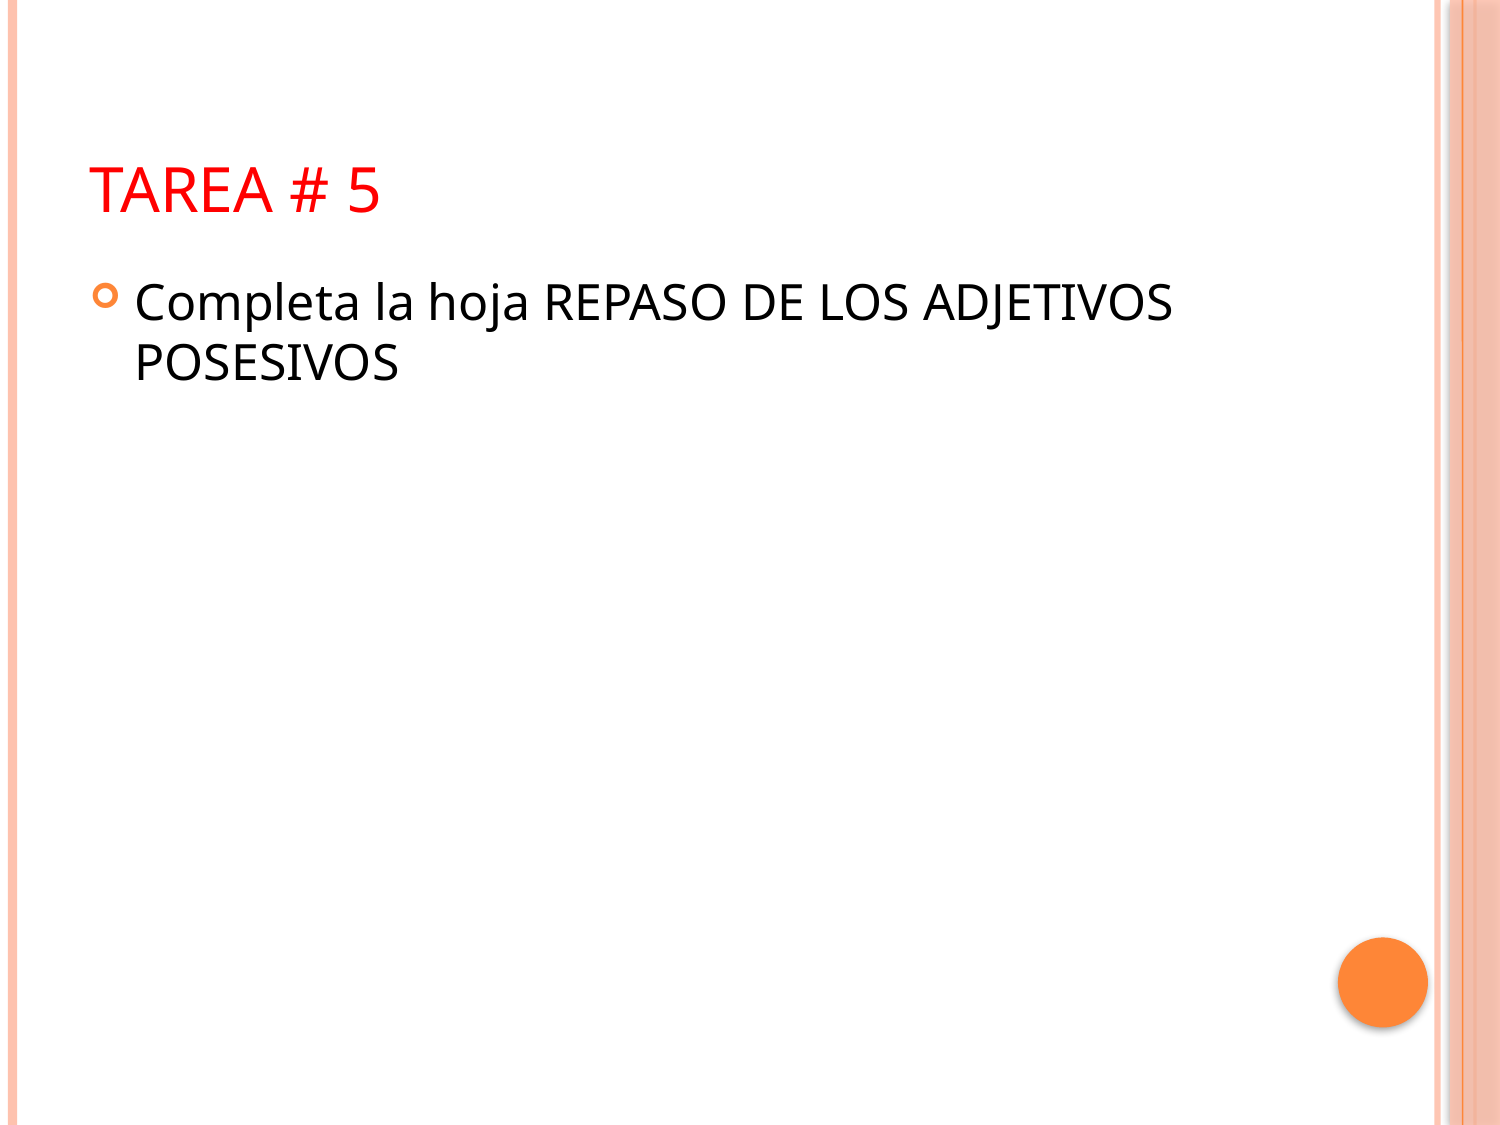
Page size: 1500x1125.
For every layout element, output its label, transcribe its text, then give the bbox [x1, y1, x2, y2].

title Tarea # 5 [75, 45, 1300, 233]
list Completa la hoja REPASO DE LOS ADJETIVOS POSESIVOS [75, 262, 1300, 1062]
